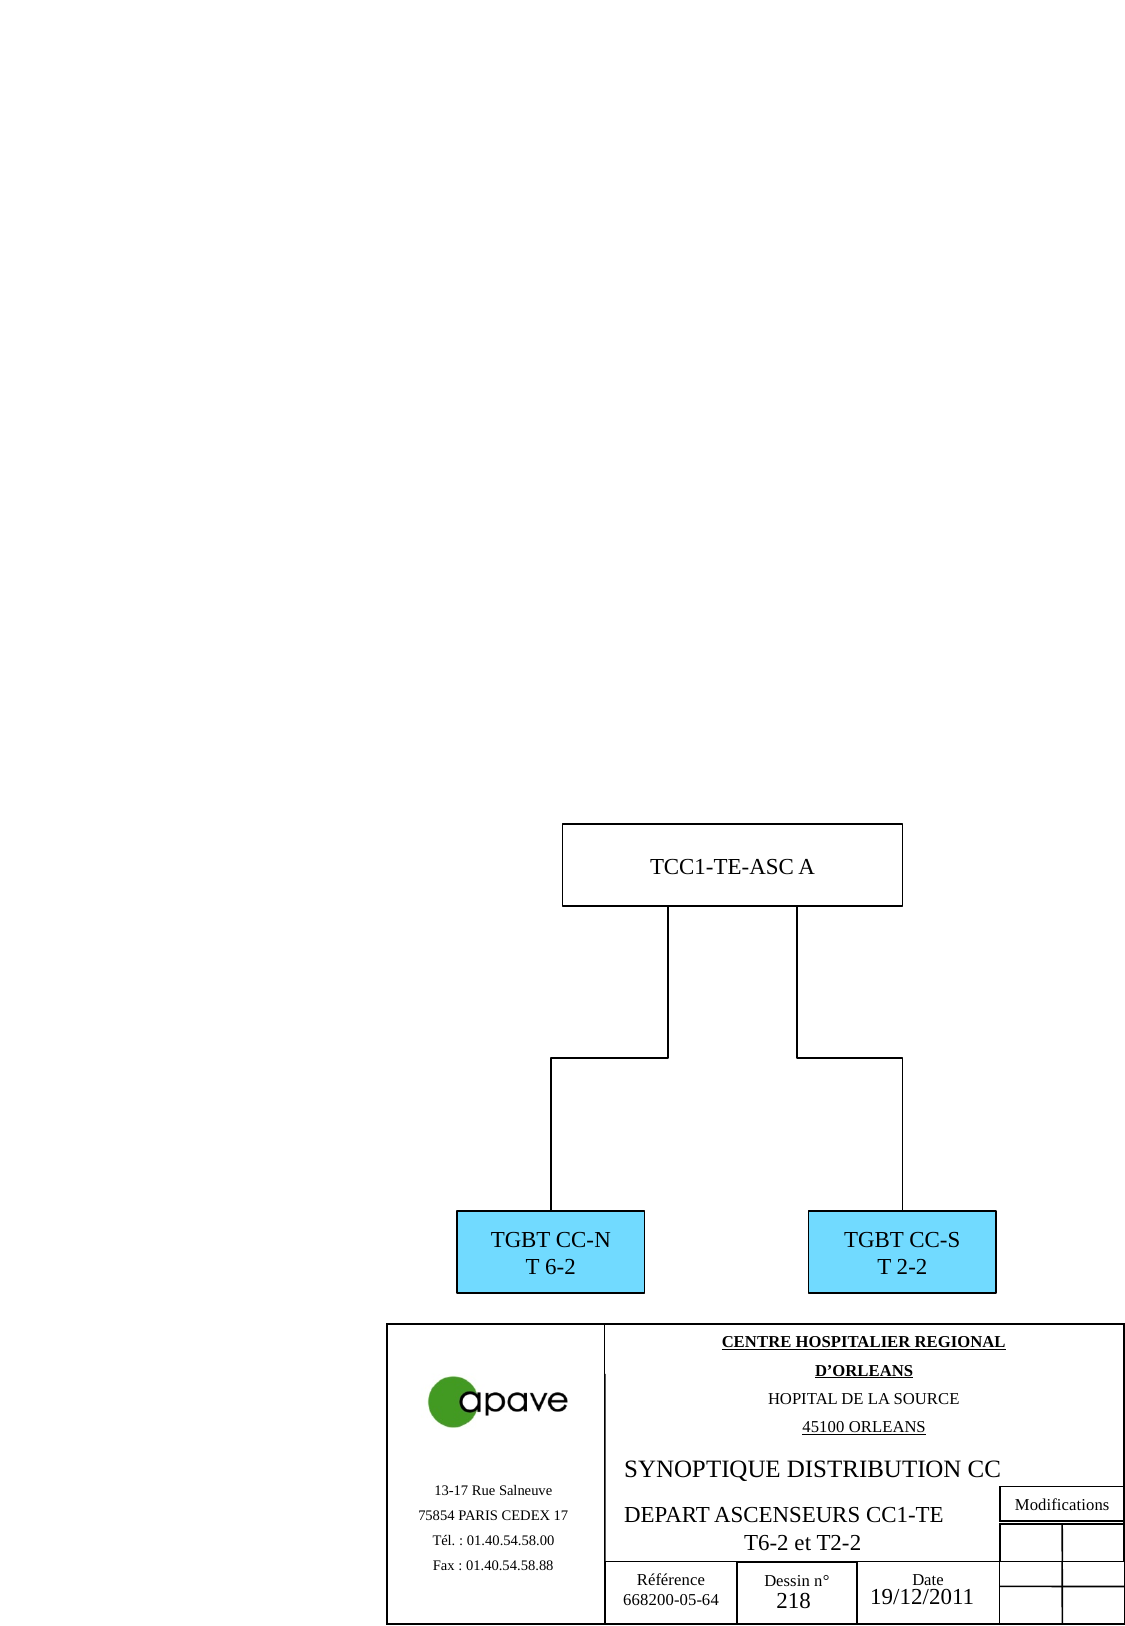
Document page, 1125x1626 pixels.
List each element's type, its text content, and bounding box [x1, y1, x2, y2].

text_box TGBT CC-N T 6-2 [455, 1209, 647, 1295]
text_box TGBT CC-S T 2-2 [806, 1209, 998, 1295]
text_box SYNOPTIQUE DISTRIBUTION CC [609, 1445, 1090, 1490]
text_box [456, 999, 762, 1118]
picture [399, 1362, 596, 1443]
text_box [696, 1005, 1003, 1112]
text_box 19/12/2011 [855, 1574, 1008, 1617]
text_box DEPART ASCENSEURS CC1-TE T6-2 et T2-2 [609, 1492, 996, 1562]
text_box TCC1-TE-ASC A [560, 822, 904, 908]
text_box 218 [761, 1578, 879, 1621]
